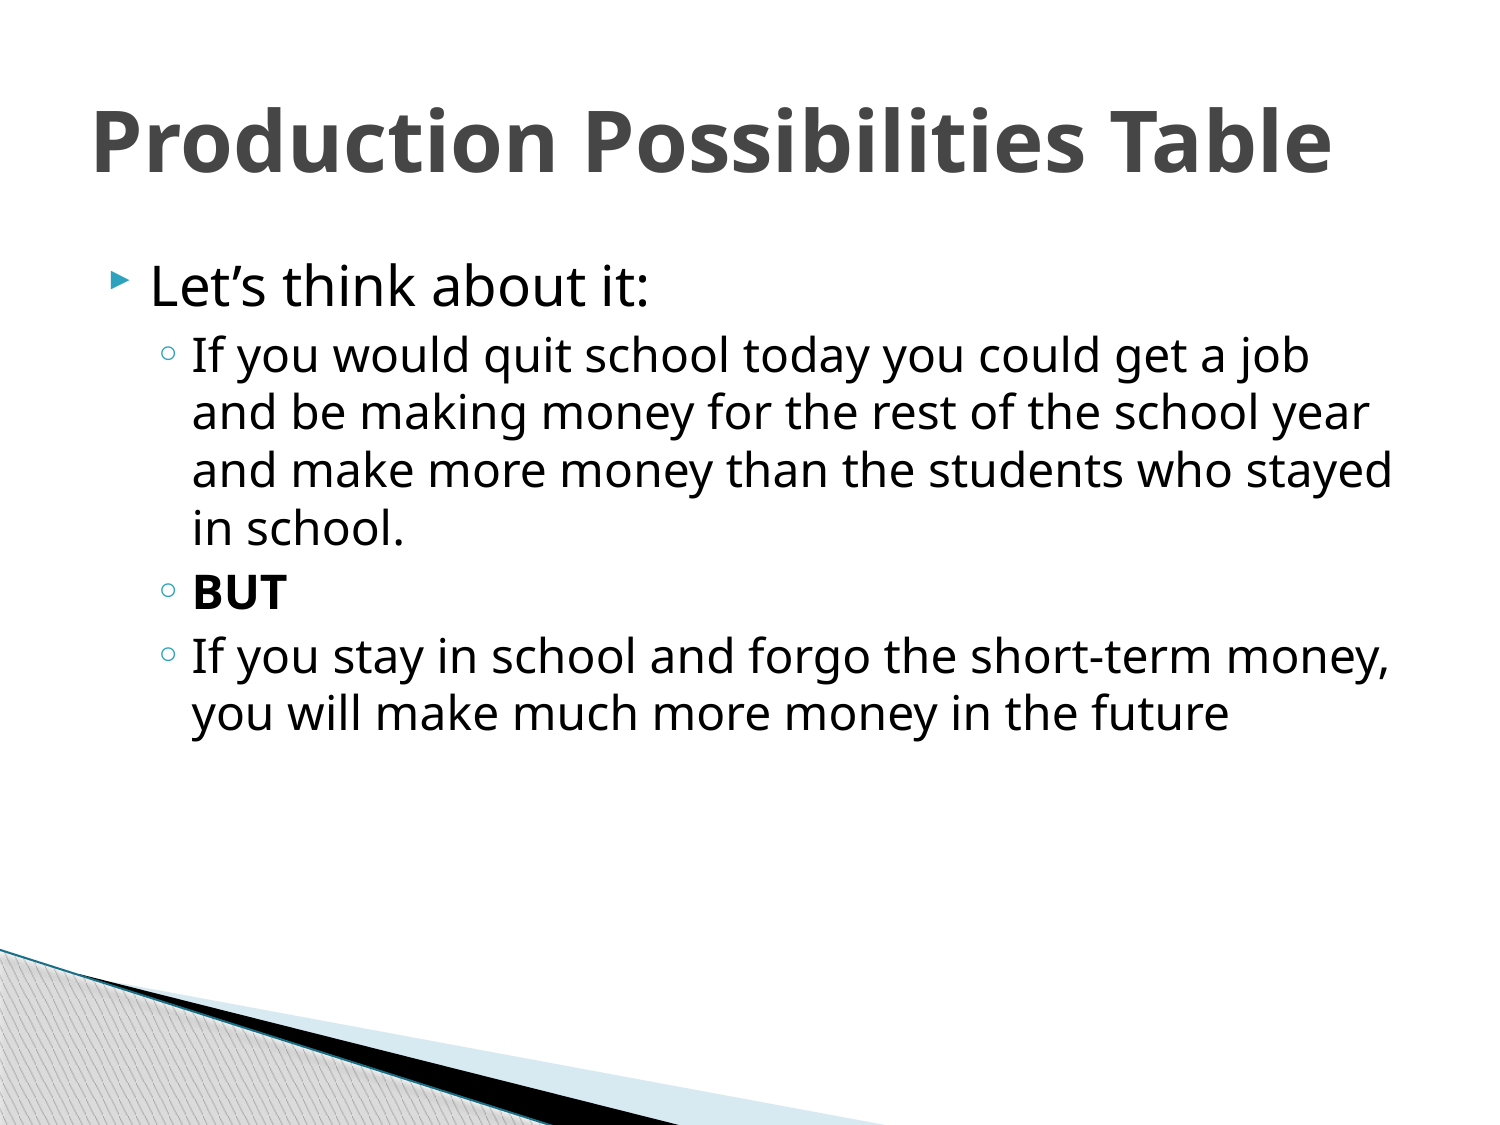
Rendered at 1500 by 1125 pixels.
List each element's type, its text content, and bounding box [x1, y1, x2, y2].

list Let’s think about it: If you would quit school today you could get a job and be making money for the rest of the school year and make more money than the students who stayed in school. BUT If you stay in school and forgo the short-term money, you will make much more money in the future [75, 243, 1425, 986]
title Production Possibilities Table [75, 45, 1425, 233]
